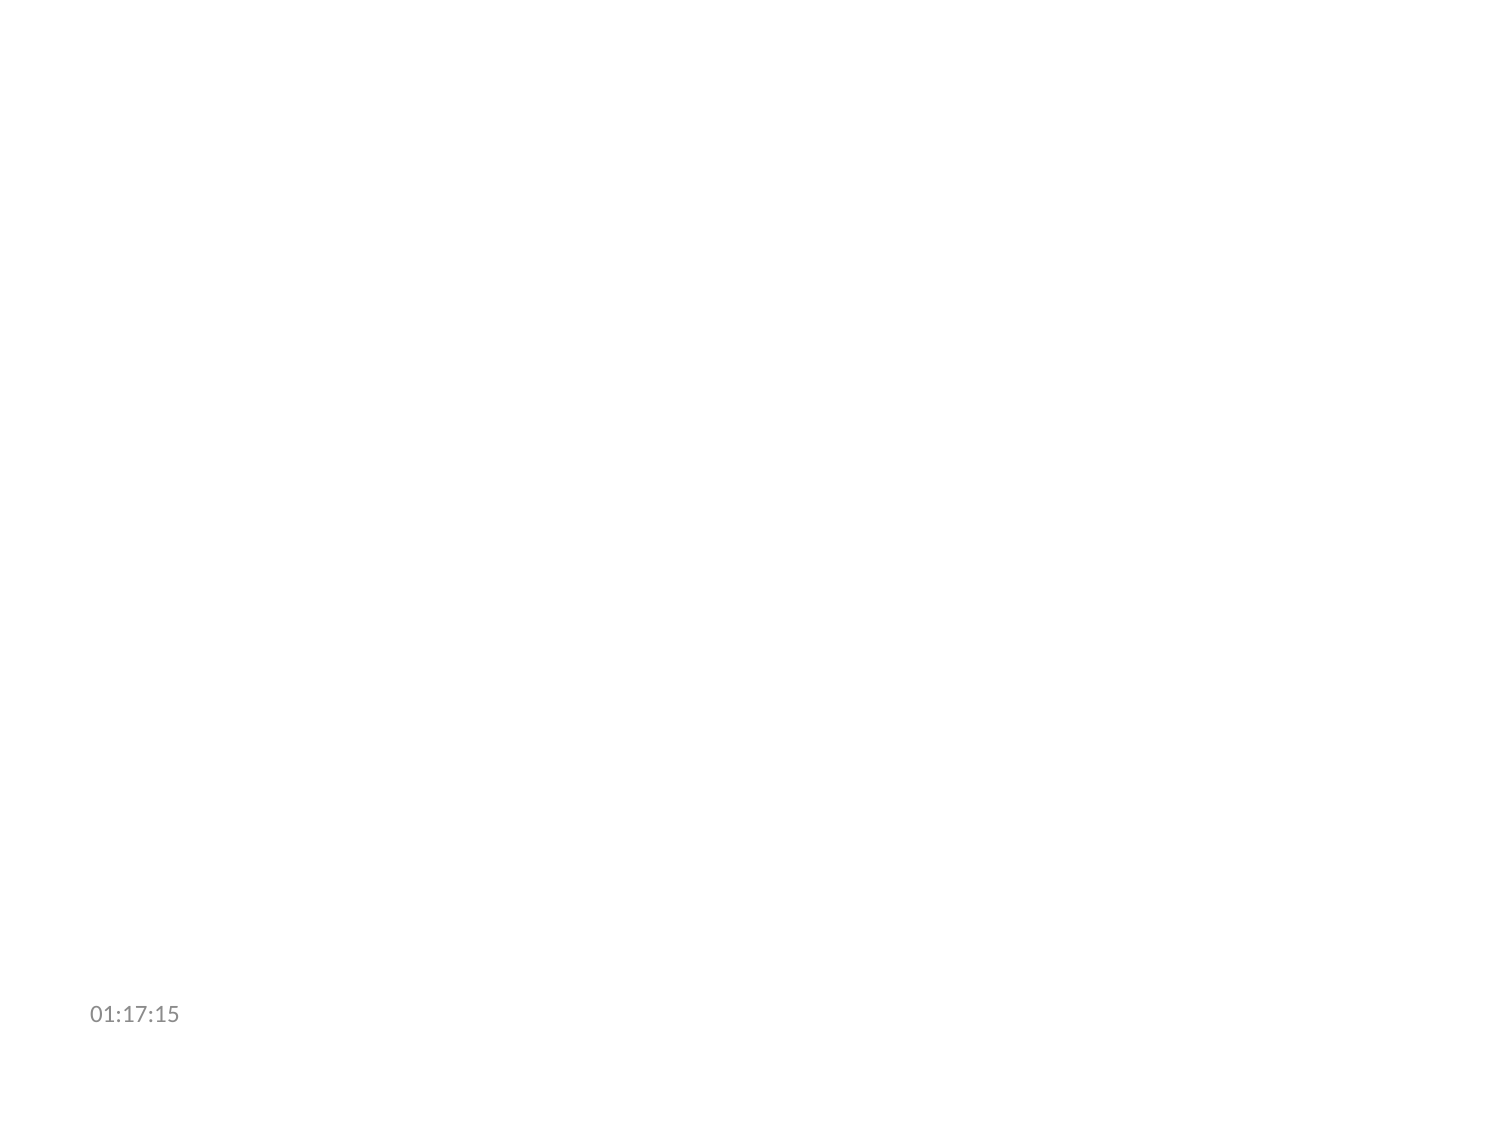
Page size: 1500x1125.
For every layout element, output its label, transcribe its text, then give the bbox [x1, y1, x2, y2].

text_box 15:35:09 [75, 982, 425, 1043]
